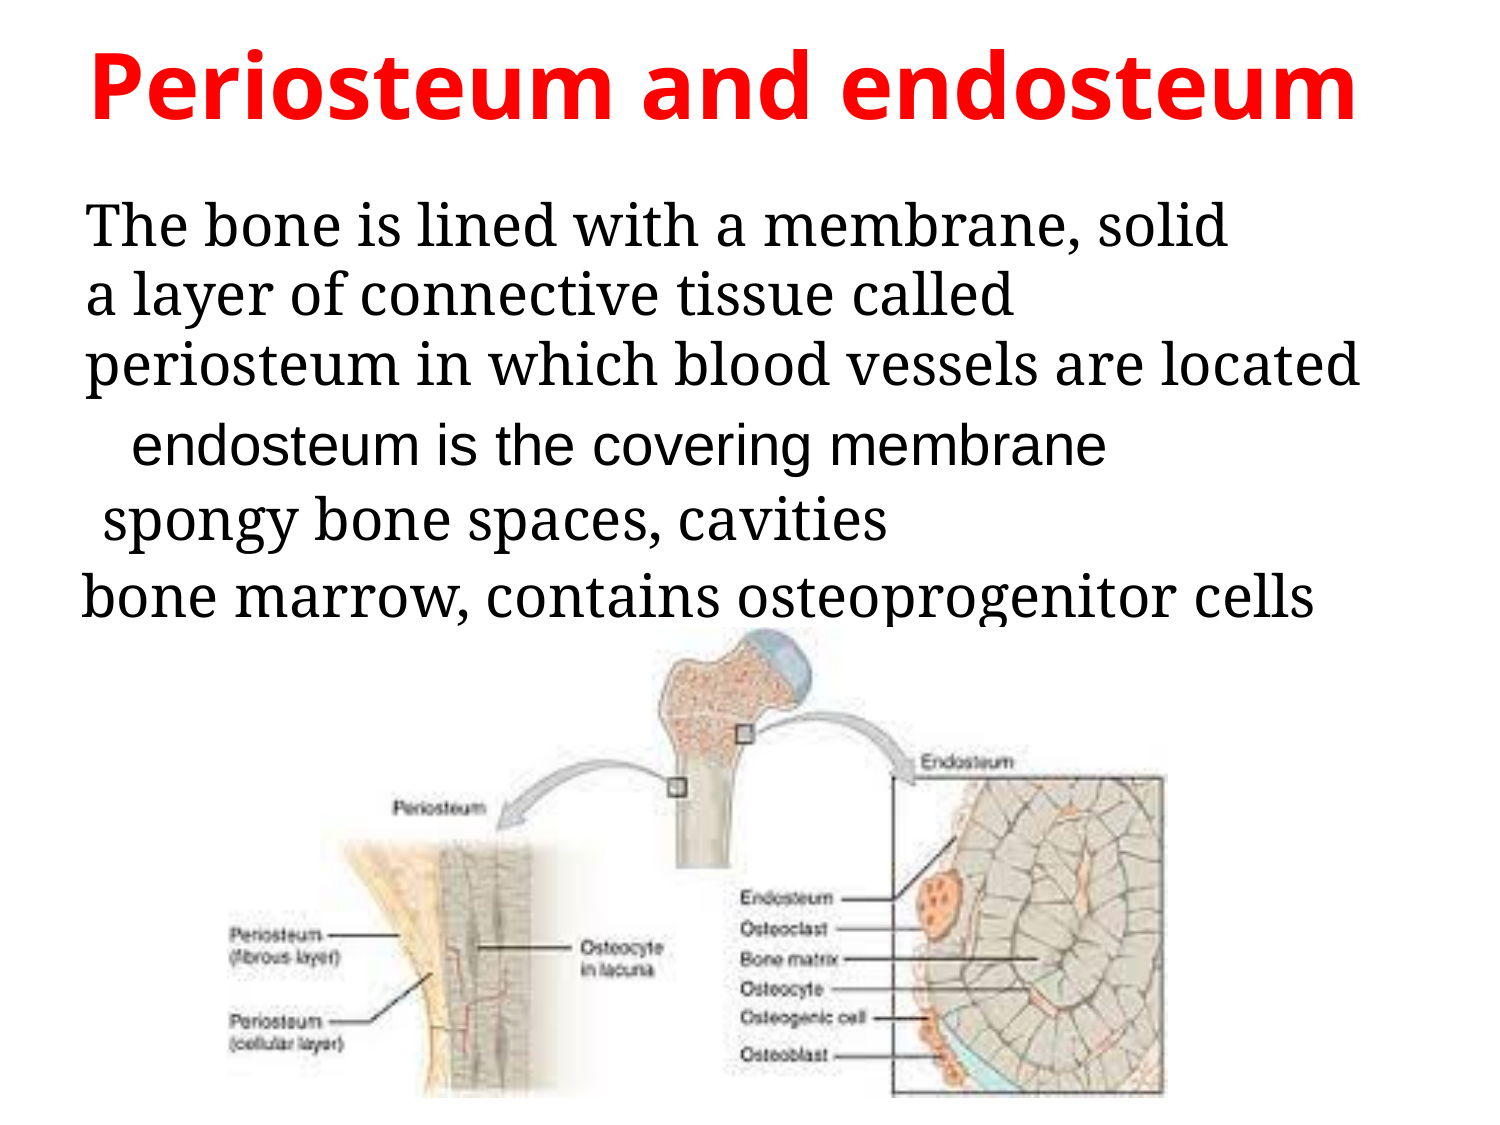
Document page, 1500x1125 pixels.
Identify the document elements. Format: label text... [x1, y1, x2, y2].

text_box endosteum is the covering membrane [131, 410, 1110, 478]
text_box Periosteum and endosteum [87, 32, 1361, 139]
text_box bone marrow, contains osteoprogenitor cells [81, 558, 1317, 629]
text_box The bone is lined with a membrane, solid a layer of connective tissue called periosteum in which blood vessels are located [85, 187, 1364, 468]
picture [226, 627, 1168, 1098]
text_box spongy bone spaces, cavities [102, 482, 890, 558]
